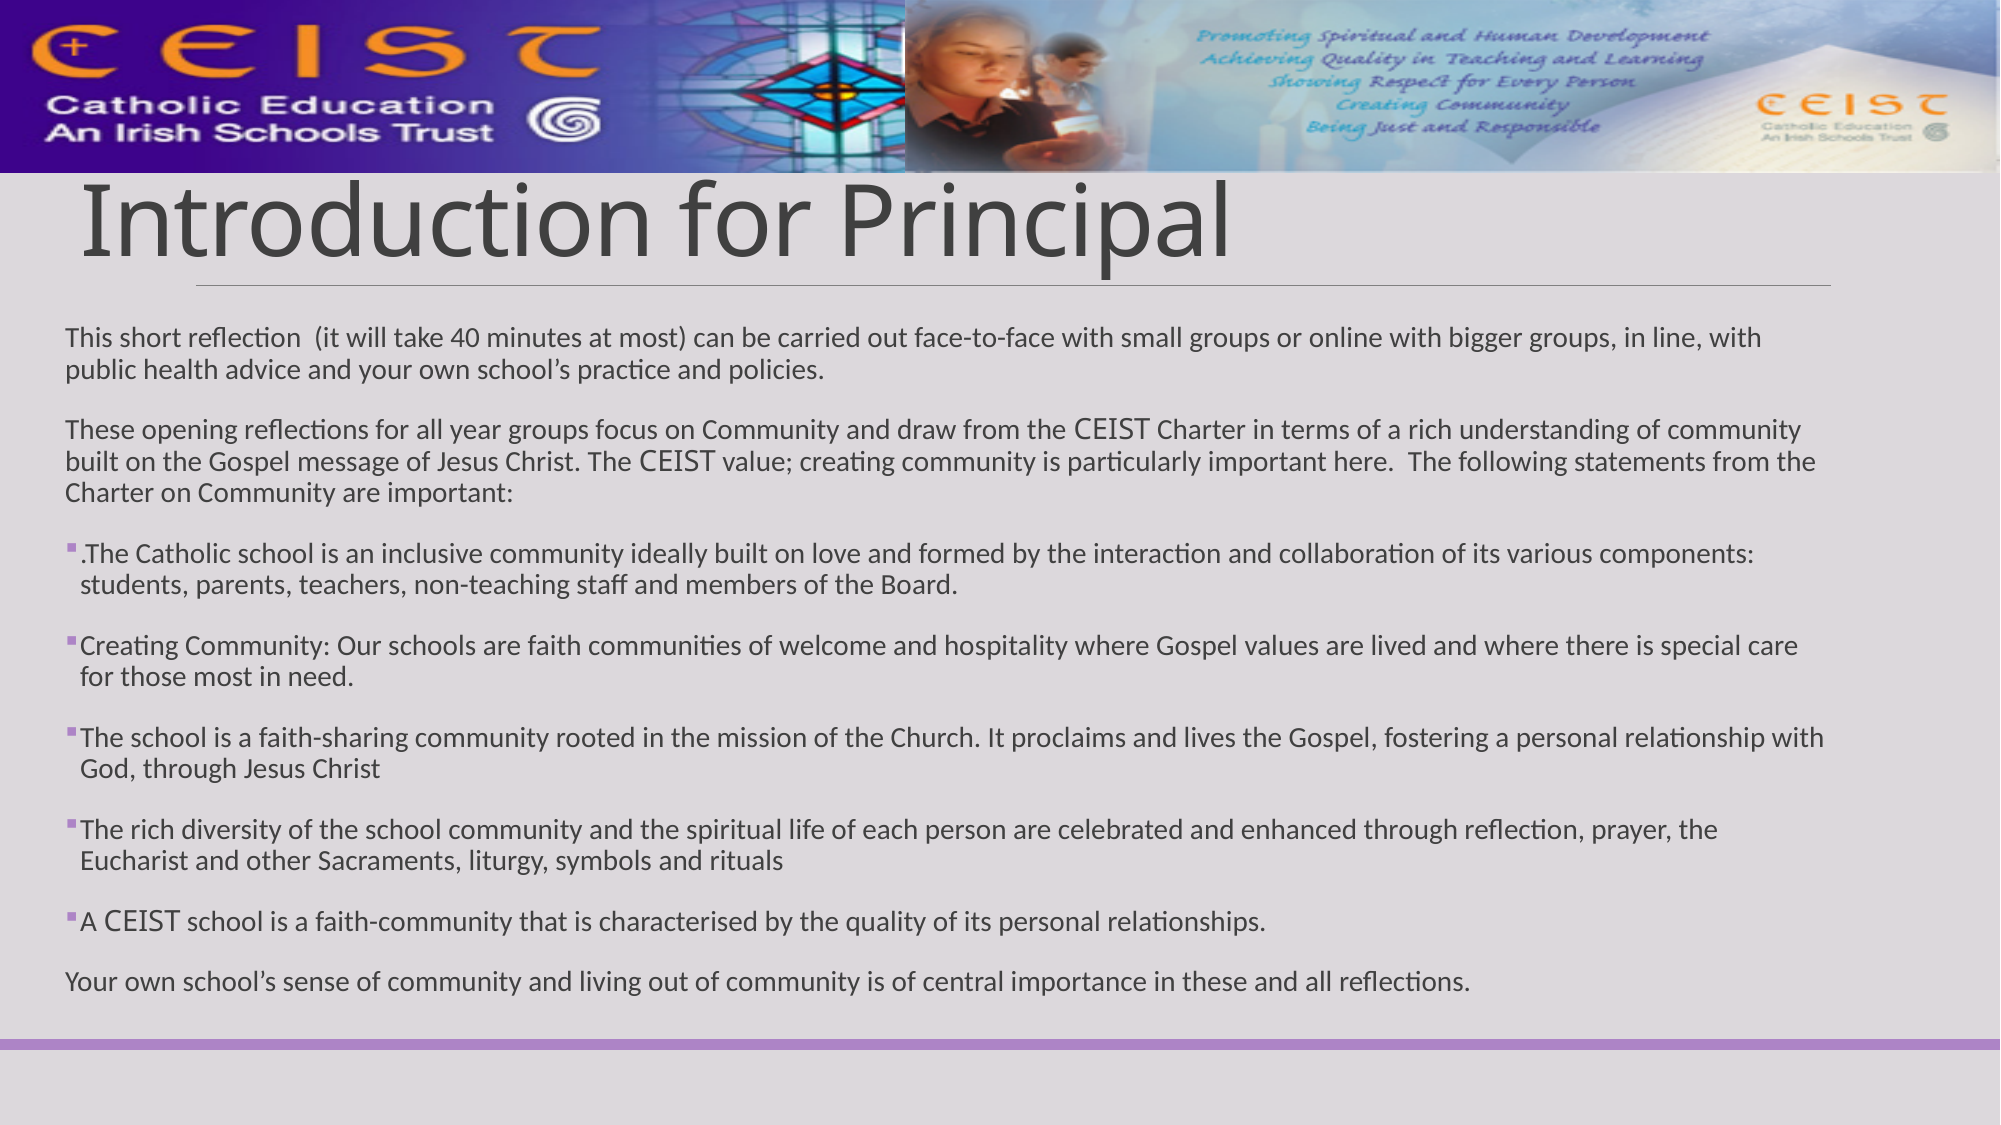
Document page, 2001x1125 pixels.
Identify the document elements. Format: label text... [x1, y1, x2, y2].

picture [0, 0, 2000, 173]
title Introduction for Principal [65, 47, 1830, 285]
list This short reflection (it will take 40 minutes at most) can be carried out face-to-face with small groups or online with bigger groups, in line, with public health advice and your own school’s practice and policies. These opening reflections for all year groups focus on Community and draw from the CEIST Charter in terms of a rich understanding of community built on the Gospel message of Jesus Christ. The CEIST value; creating community is particularly important here. The following statements from the Charter on Community are important: .The Catholic school is an inclusive community ideally built on love and formed by the interaction and collaboration of its various components: students, parents, teachers, non-teaching staff and members of the Board. Creating Community: Our schools are faith communities of welcome and hospitality where Gospel values are lived and where there is special care for those most in need. The school is a faith-sharing community rooted in the mission of the Church. It proclaims and lives the Gospel, fostering a personal relationship with God, through Jesus Christ The rich diversity of the school community and the spiritual life of each person are celebrated and enhanced through reflection, prayer, the Eucharist and other Sacraments, liturgy, symbols and rituals A CEIST school is a faith-community that is characterised by the quality of its personal relationships. Your own school’s sense of community and living out of community is of central importance in these and all reflections. [65, 315, 1830, 976]
